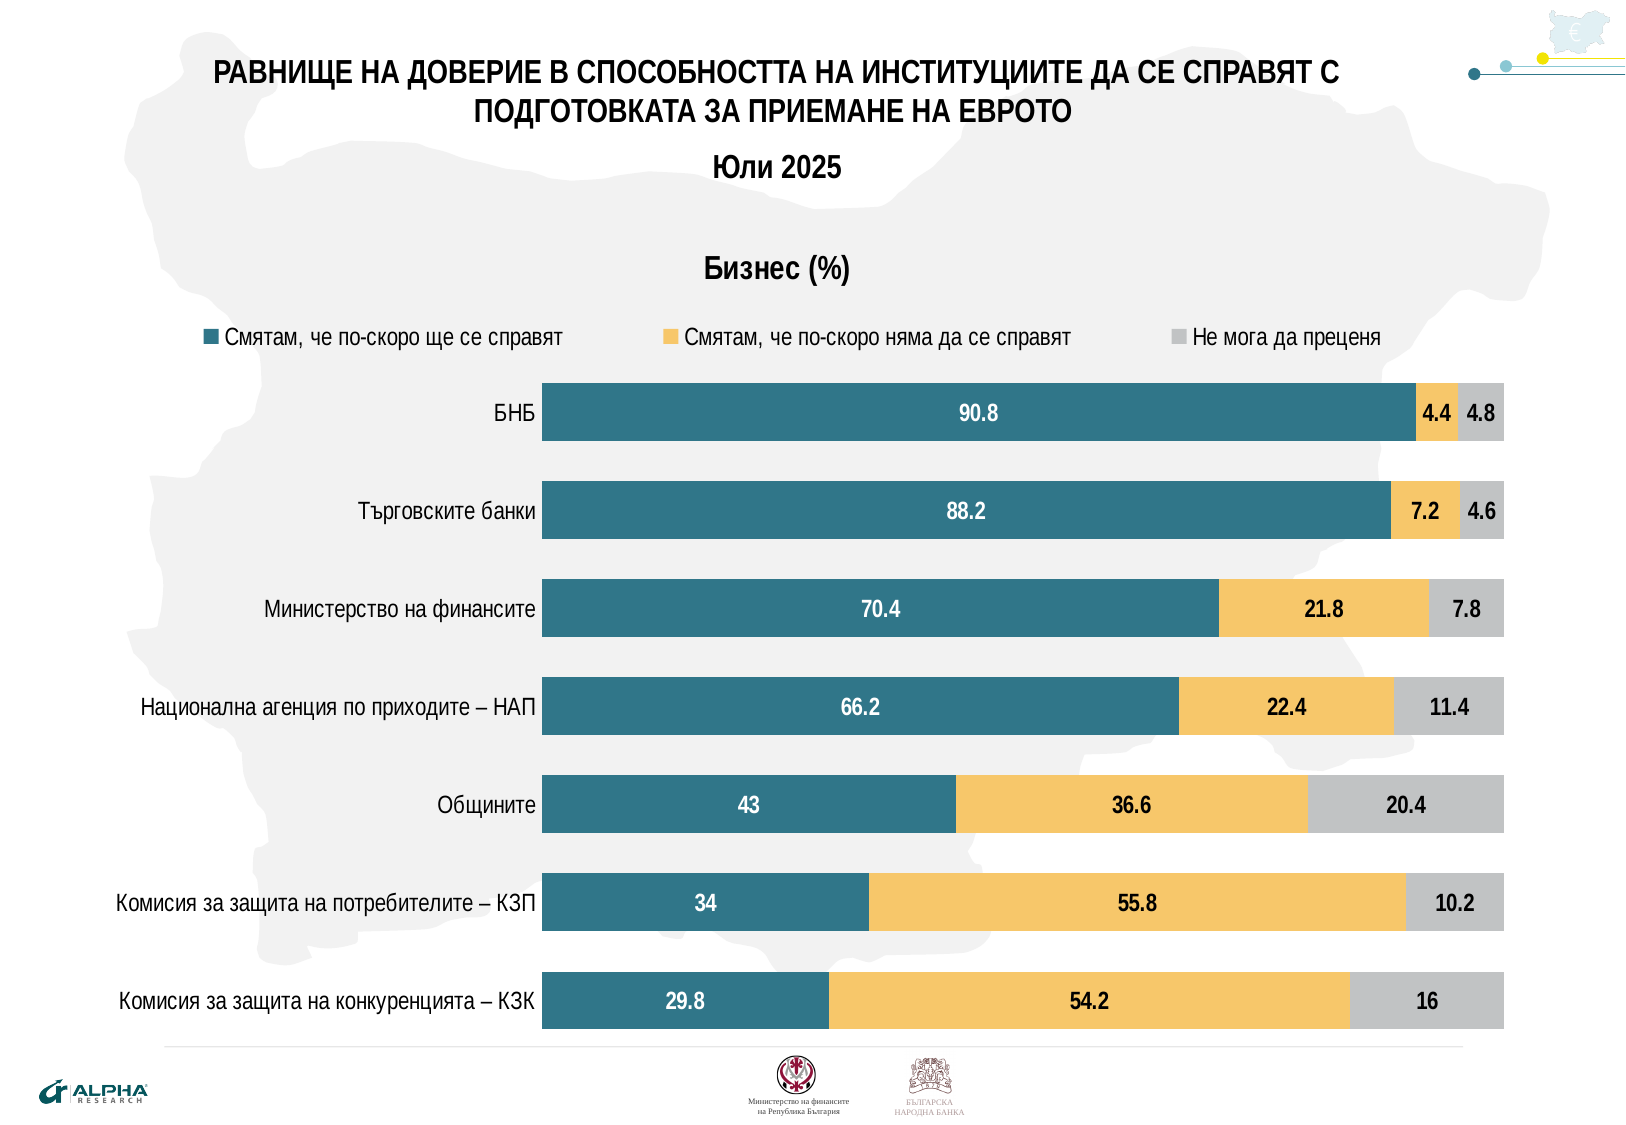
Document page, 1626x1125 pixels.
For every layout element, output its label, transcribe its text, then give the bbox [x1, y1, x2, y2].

picture [1549, 10, 1610, 54]
picture [904, 1061, 956, 1100]
picture [776, 1061, 816, 1095]
chart [50, 213, 1505, 1061]
text_box Юли 2025 [650, 138, 905, 193]
text_box Равнище на доверие в способността на институциите да се справят с подготовката за приемане на еврото [113, 42, 1442, 137]
picture [39, 1079, 148, 1104]
